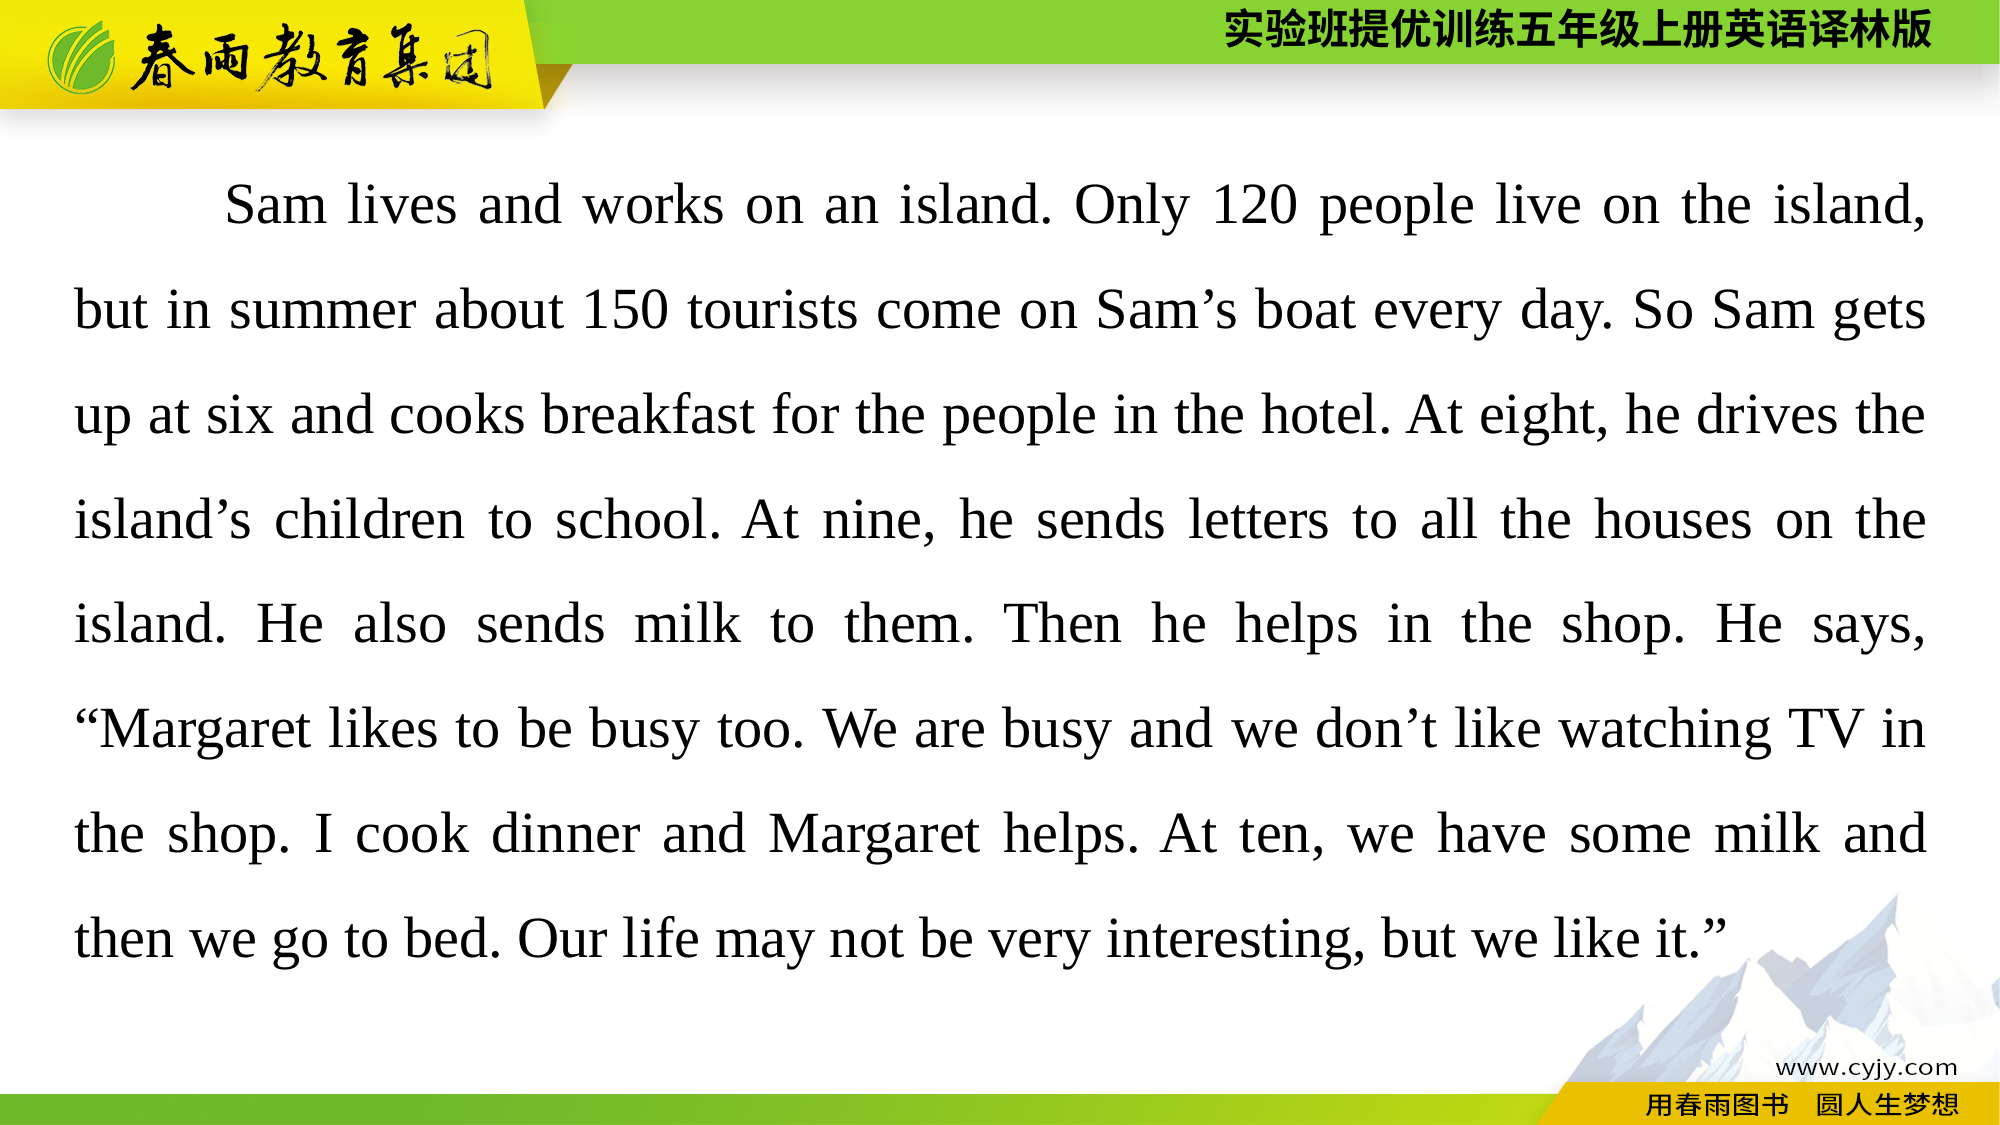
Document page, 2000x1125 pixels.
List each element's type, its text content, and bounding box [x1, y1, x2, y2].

list Sam lives and works on an island. Only 120 people live on the island, but in summer about 150 tourists come on Sam’s boat every day. So Sam gets up at six and cooks breakfast for the people in the hotel. At eight, he drives the island’s children to school. At nine, he sends letters to all the houses on the island. He also sends milk to them. Then he helps in the shop. He says, “Margaret likes to be busy too. We are busy and we don’t like watching TV in the shop. I cook dinner and Margaret helps. At ten, we have some milk and then we go to bed. Our life may not be very interesting, but we like it.” [59, 122, 1944, 986]
picture [0, 0, 2000, 1125]
